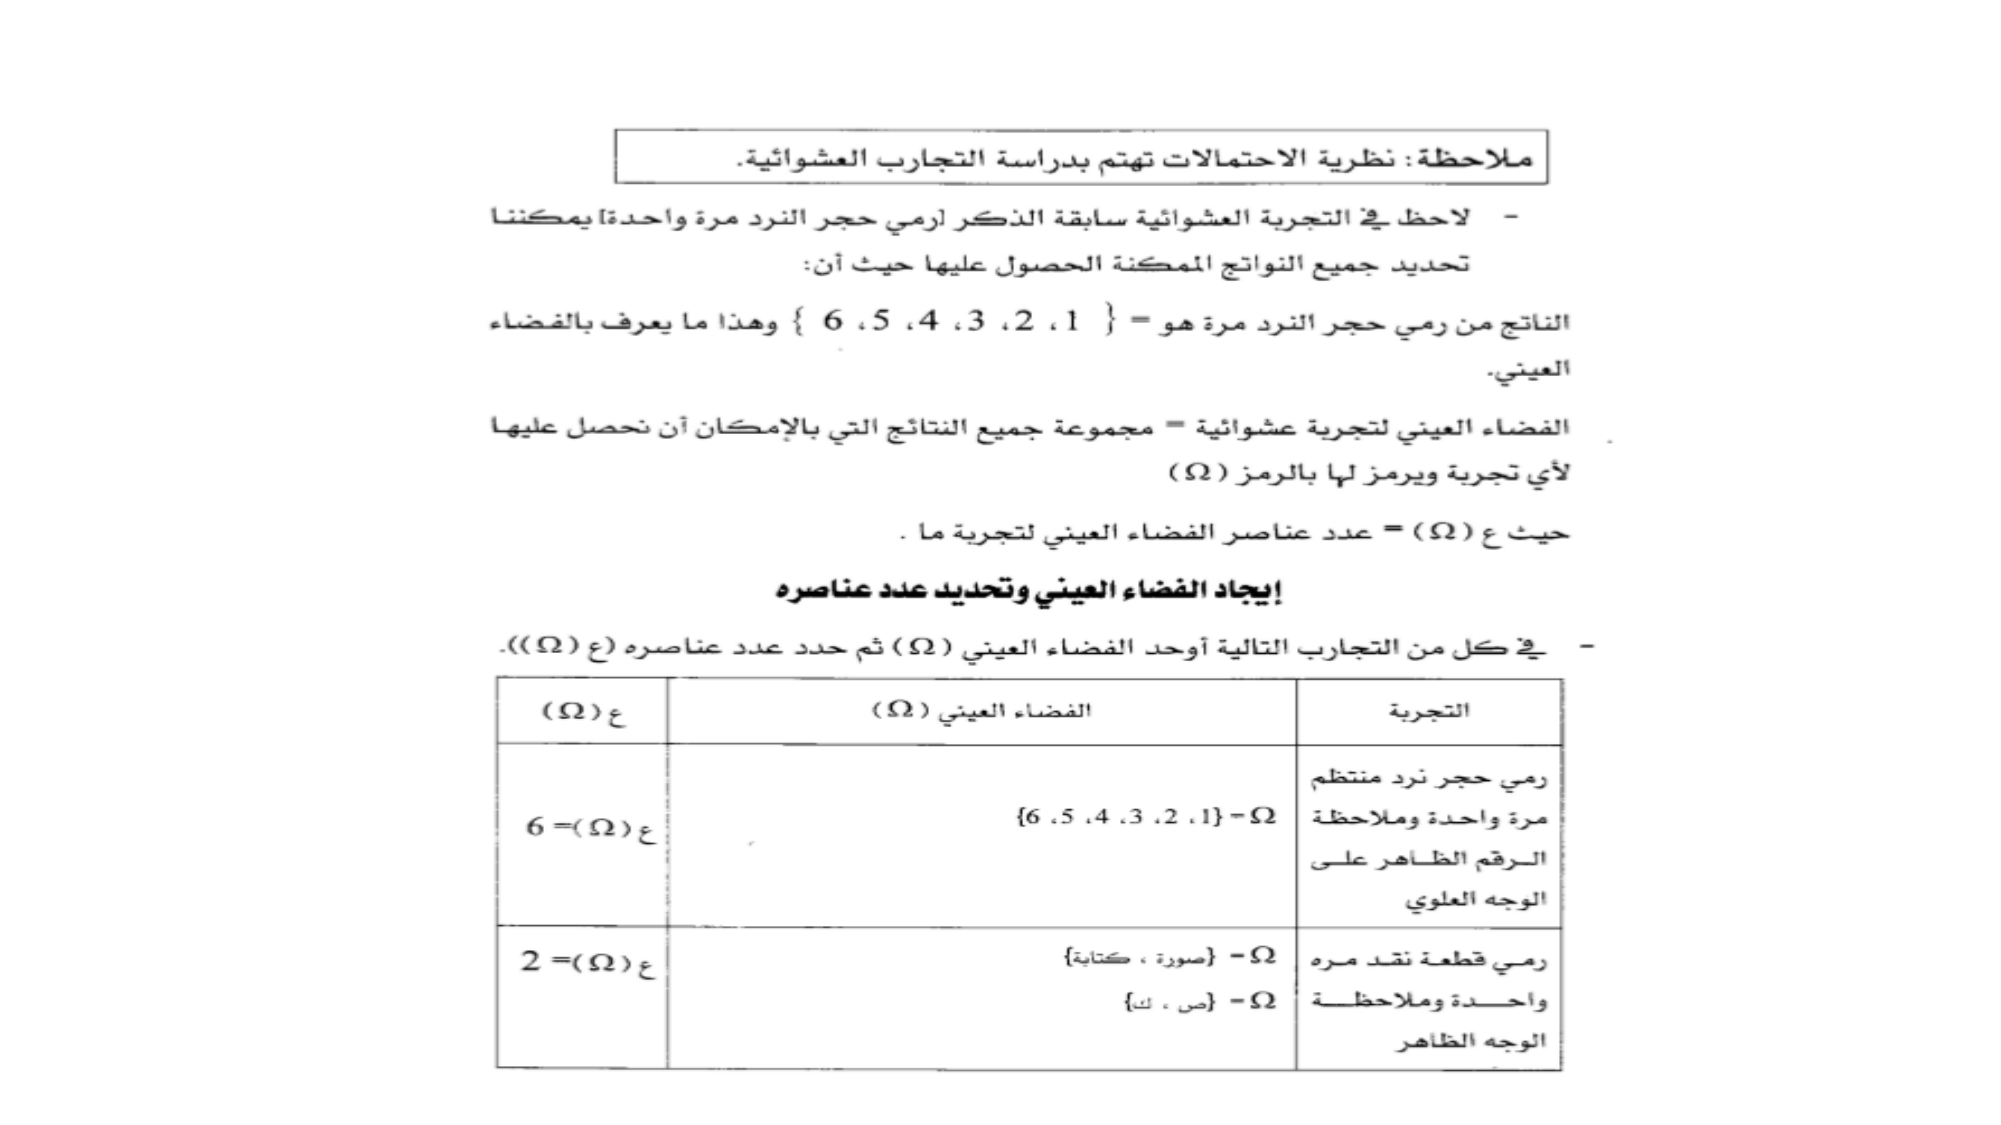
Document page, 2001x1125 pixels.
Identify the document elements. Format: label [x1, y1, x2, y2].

picture [457, 94, 1656, 1113]
